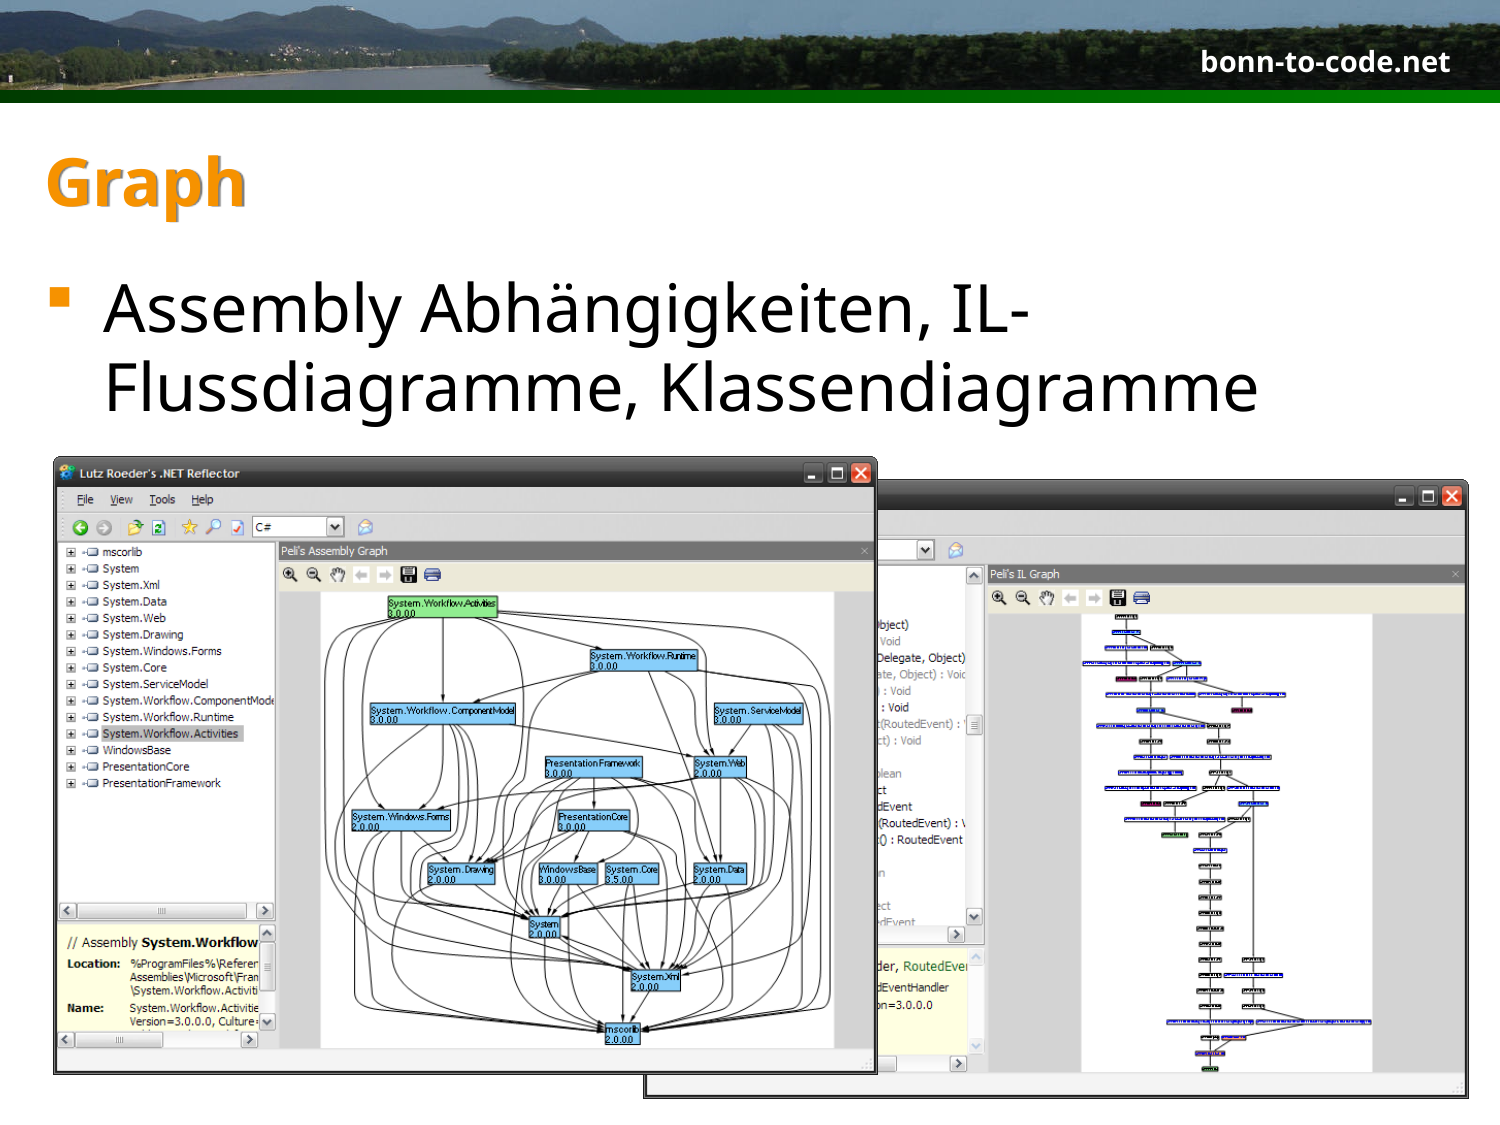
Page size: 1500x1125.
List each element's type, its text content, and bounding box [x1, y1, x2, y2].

picture [52, 455, 1469, 1099]
picture [0, 0, 1500, 90]
title Graph [29, 101, 1471, 257]
list Assembly Abhängigkeiten, IL-Flussdiagramme, Klassendiagramme [29, 257, 1471, 1114]
